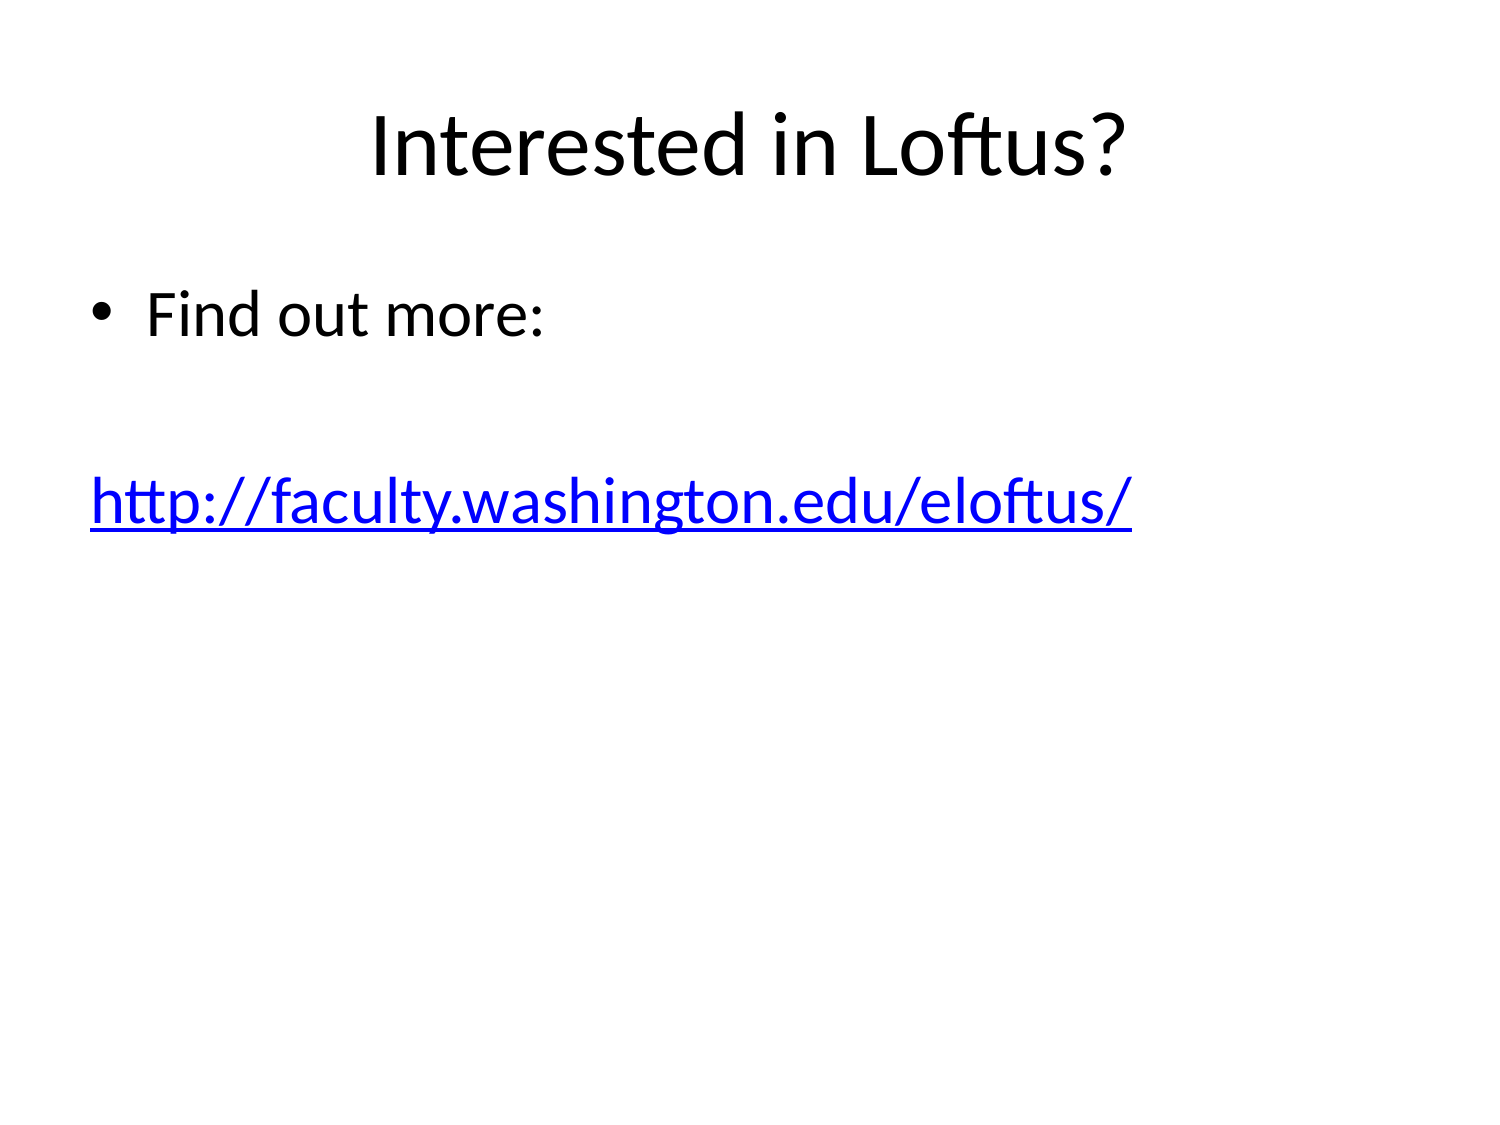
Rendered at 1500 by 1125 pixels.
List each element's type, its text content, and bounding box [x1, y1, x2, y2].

list Find out more: http://faculty.washington.edu/eloftus/ [75, 262, 1425, 1005]
title Interested in Loftus? [75, 45, 1425, 233]
